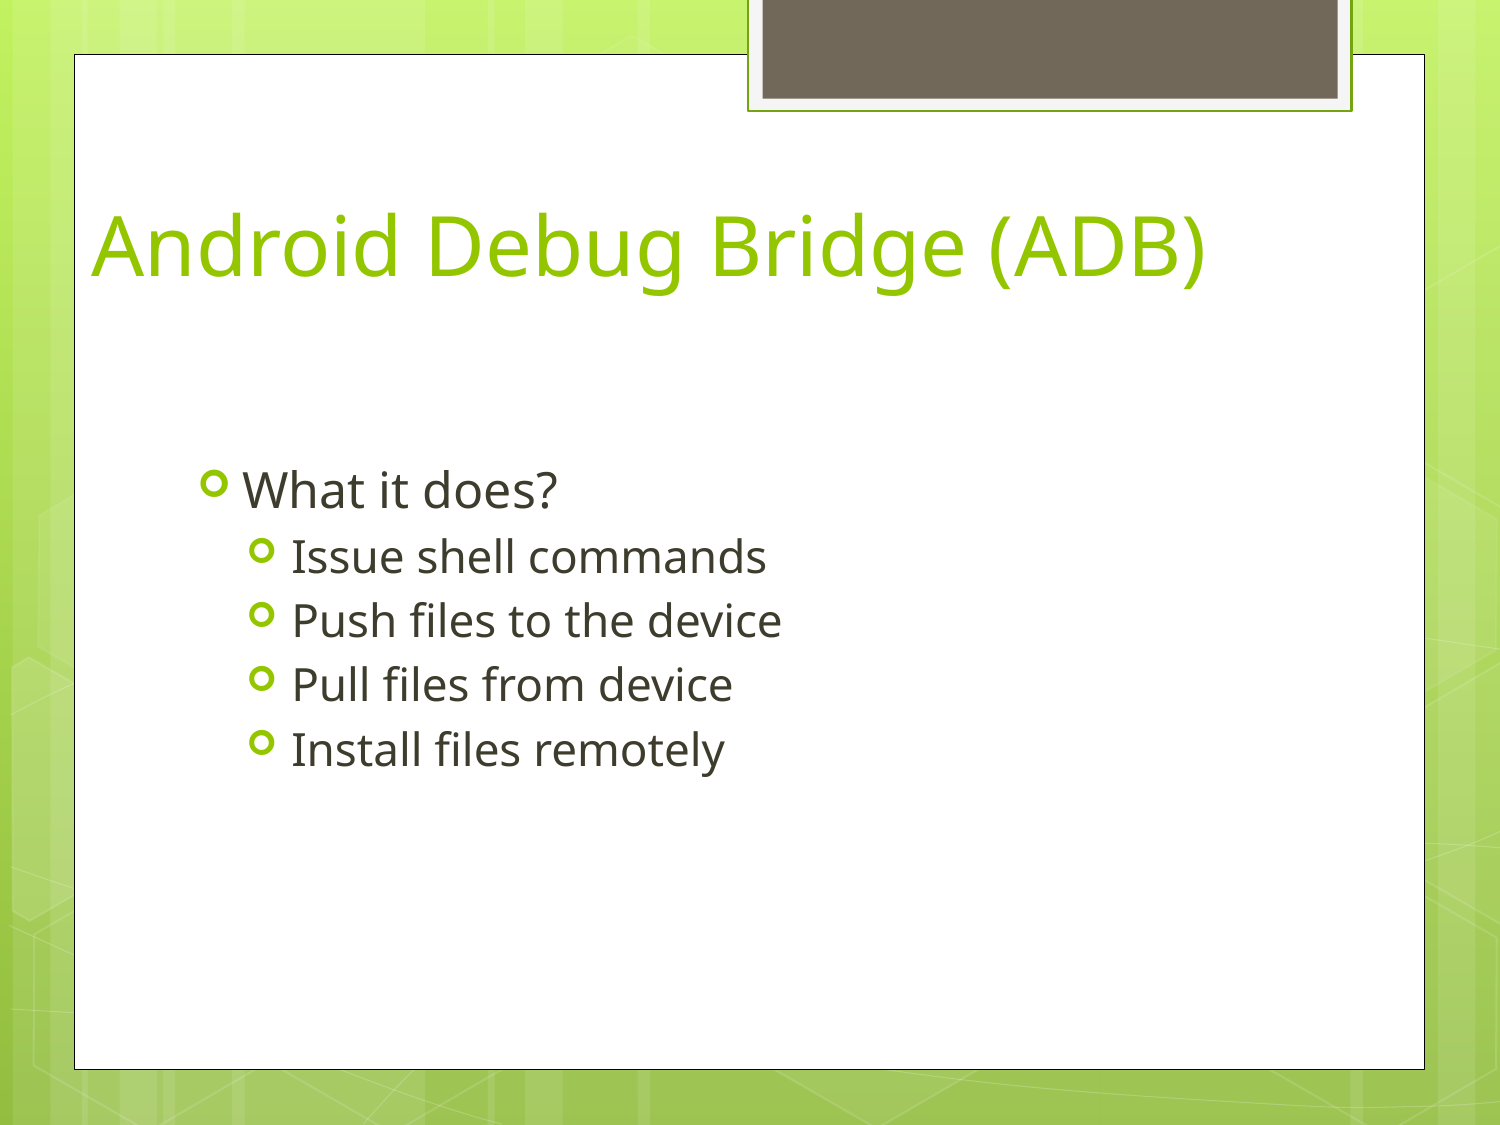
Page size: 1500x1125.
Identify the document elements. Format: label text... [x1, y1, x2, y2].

title Android Debug Bridge (ADB) [76, 113, 1229, 302]
list What it does? Issue shell commands Push files to the device Pull files from device Install files remotely [171, 381, 1283, 957]
